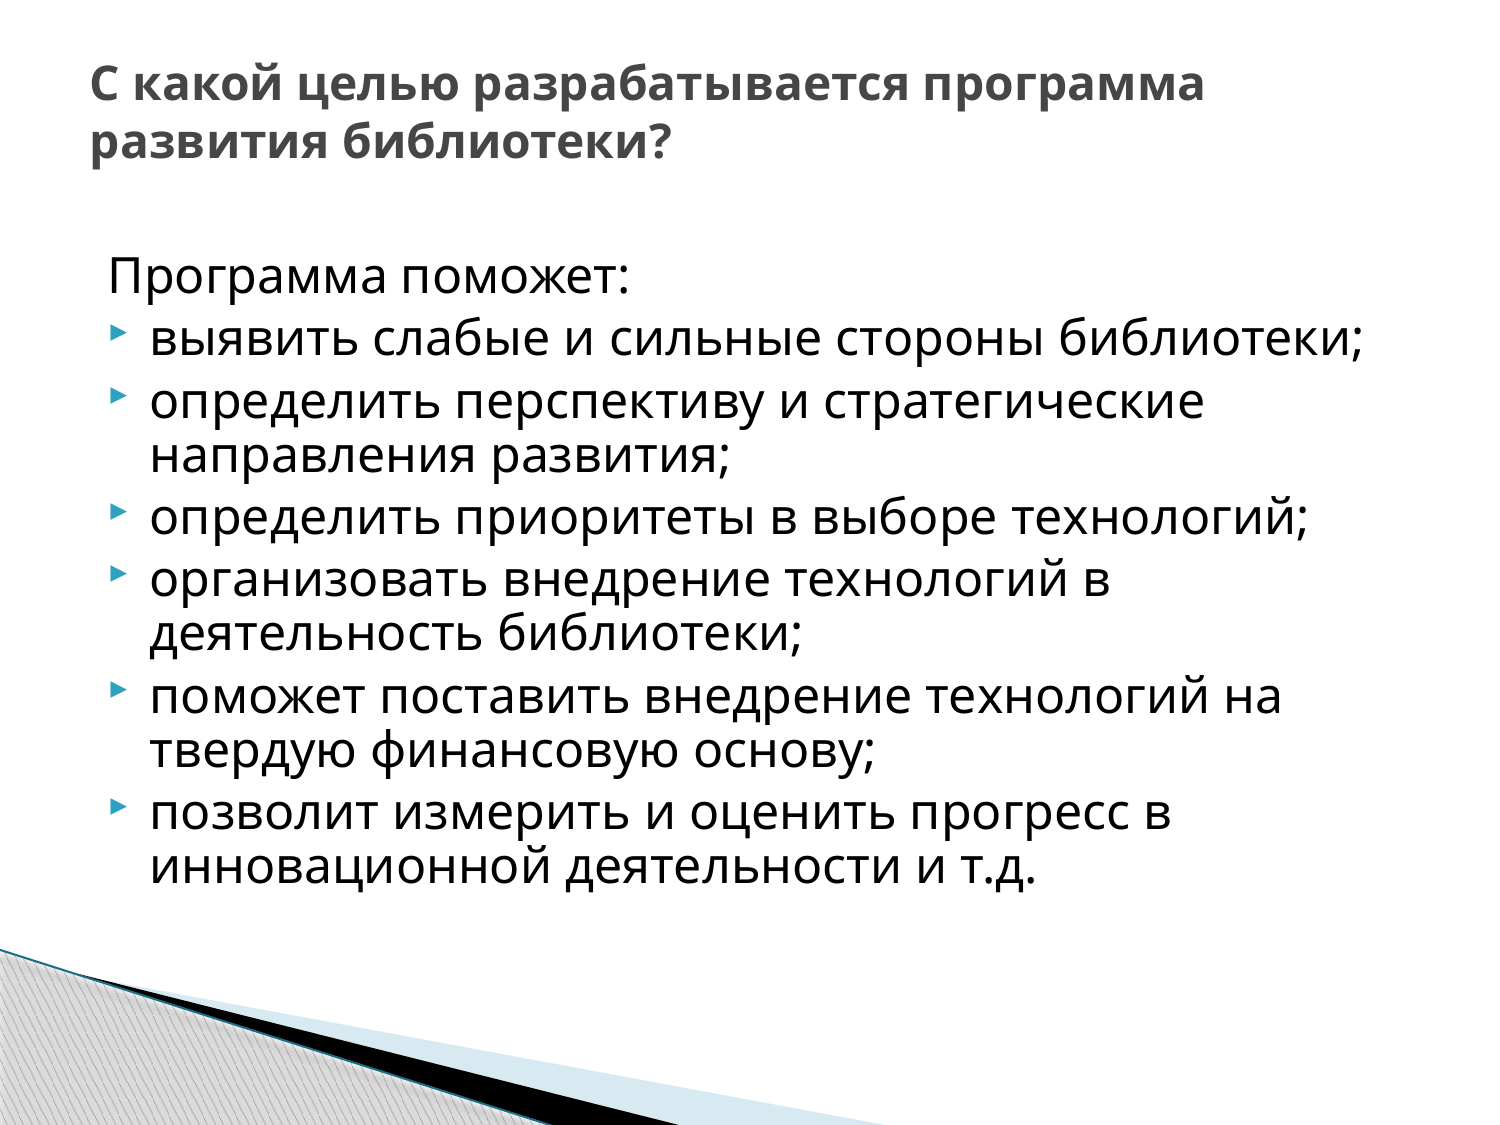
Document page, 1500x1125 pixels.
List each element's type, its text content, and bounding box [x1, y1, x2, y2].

list Программа поможет: выявить слабые и сильные стороны библиотеки; определить перспективу и стратегические направления развития; определить приоритеты в выборе технологий; организовать внедрение технологий в деятельность библиотеки; поможет поставить внедрение технологий на твердую финансовую основу; позволит измерить и оценить прогресс в инновационной деятельности и т.д. [75, 243, 1425, 986]
title С какой целью разрабатывается программа развития библиотеки? [75, 45, 1425, 233]
